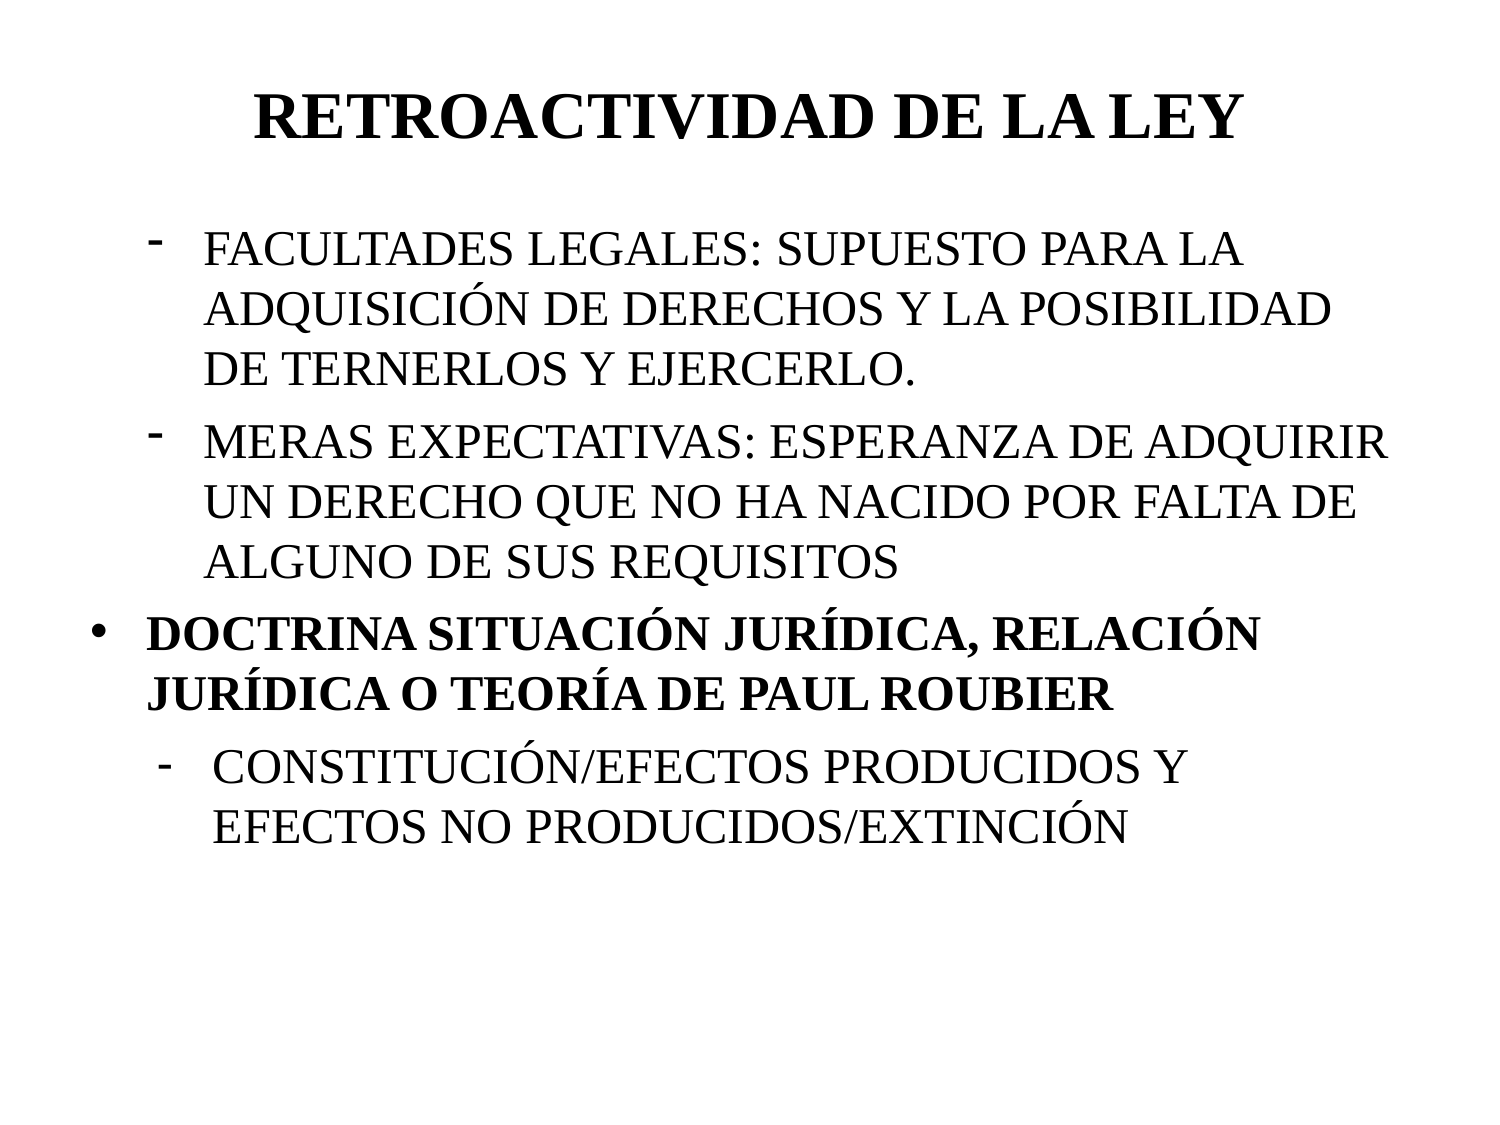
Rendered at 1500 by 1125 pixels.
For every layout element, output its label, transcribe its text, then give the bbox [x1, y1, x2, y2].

title RETROACTIVIDAD DE LA LEY [75, 62, 1425, 161]
list FACULTADES LEGALES: SUPUESTO PARA LA ADQUISICIÓN DE DERECHOS Y LA POSIBILIDAD DE TERNERLOS Y EJERCERLO. MERAS EXPECTATIVAS: ESPERANZA DE ADQUIRIR UN DERECHO QUE NO HA NACIDO POR FALTA DE ALGUNO DE SUS REQUISITOS DOCTRINA SITUACIÓN JURÍDICA, RELACIÓN JURÍDICA O TEORÍA DE PAUL ROUBIER CONSTITUCIÓN/EFECTOS PRODUCIDOS Y EFECTOS NO PRODUCIDOS/EXTINCIÓN [75, 208, 1425, 1000]
